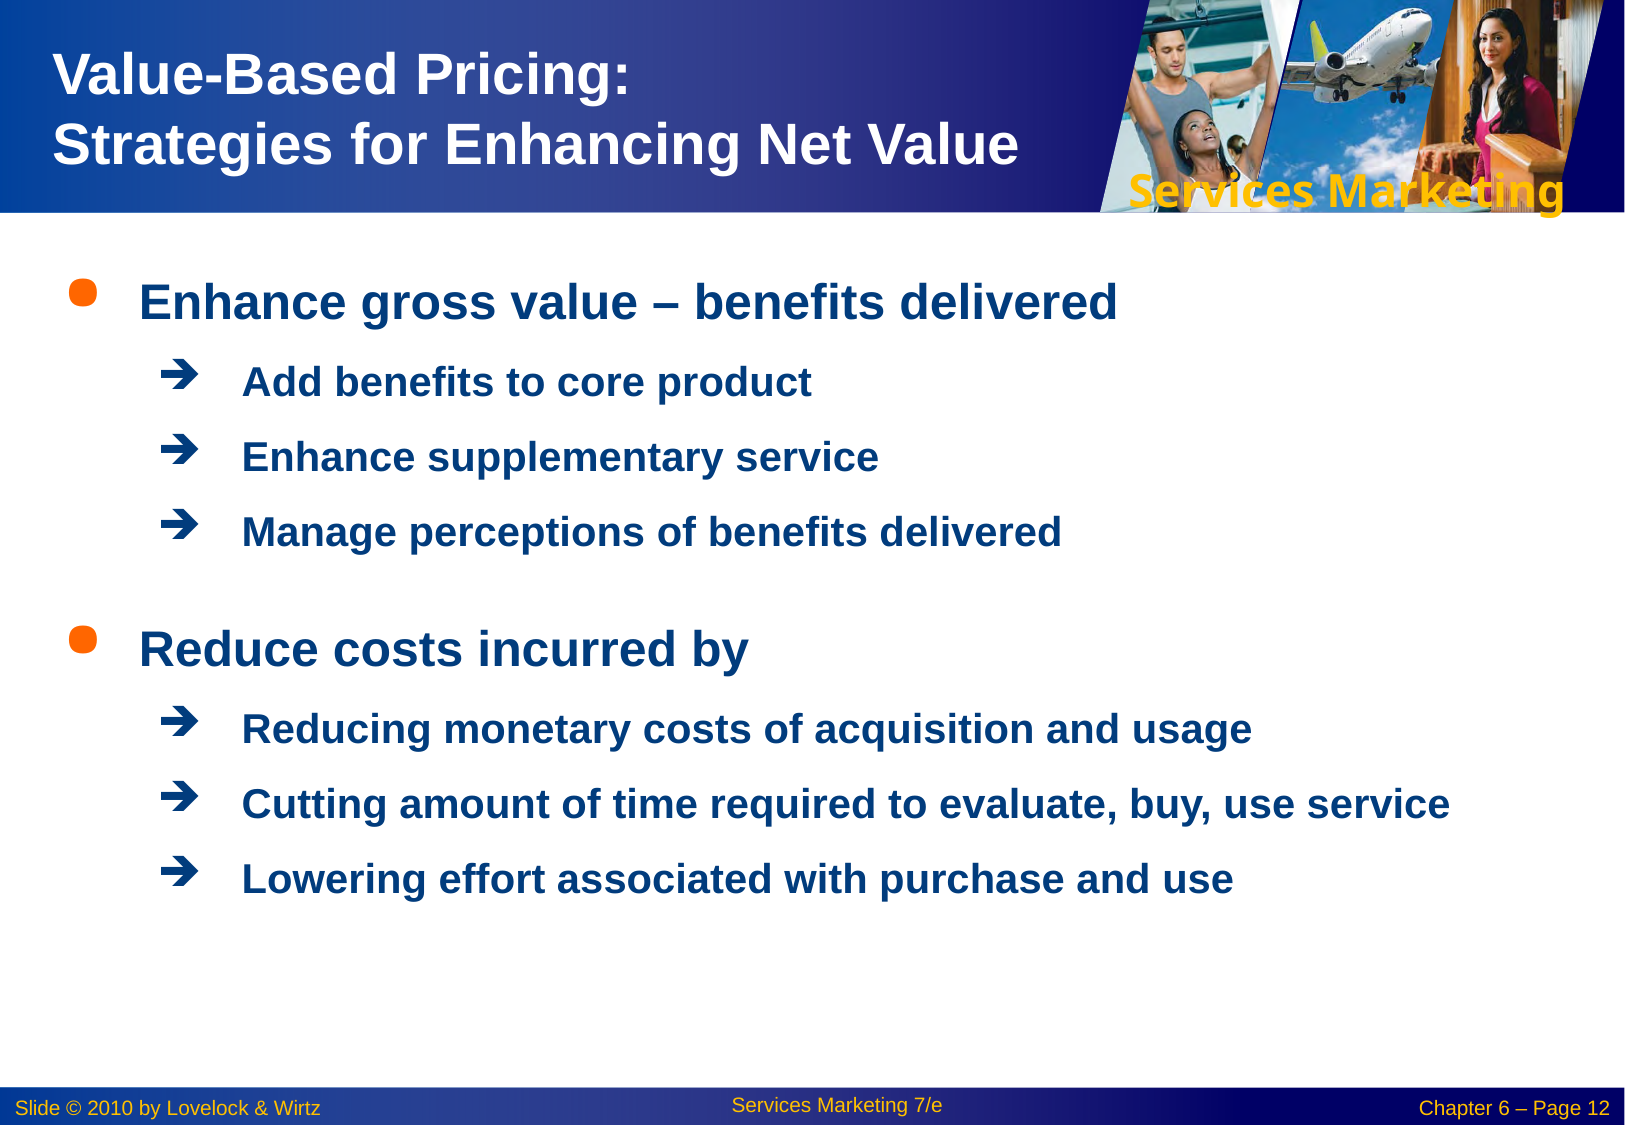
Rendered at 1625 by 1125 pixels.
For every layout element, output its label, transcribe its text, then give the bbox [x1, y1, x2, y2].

title Value-Based Pricing: Strategies for Enhancing Net Value [36, 37, 1088, 176]
picture [1162, 186, 1172, 192]
picture [1100, 0, 1604, 213]
list Enhance gross value – benefits delivered Add benefits to core product Enhance supplementary service Manage perceptions of benefits delivered Reduce costs incurred by Reducing monetary costs of acquisition and usage Cutting amount of time required to evaluate, buy, use service Lowering effort associated with purchase and use [49, 261, 1588, 1051]
picture [1546, 187, 1556, 202]
